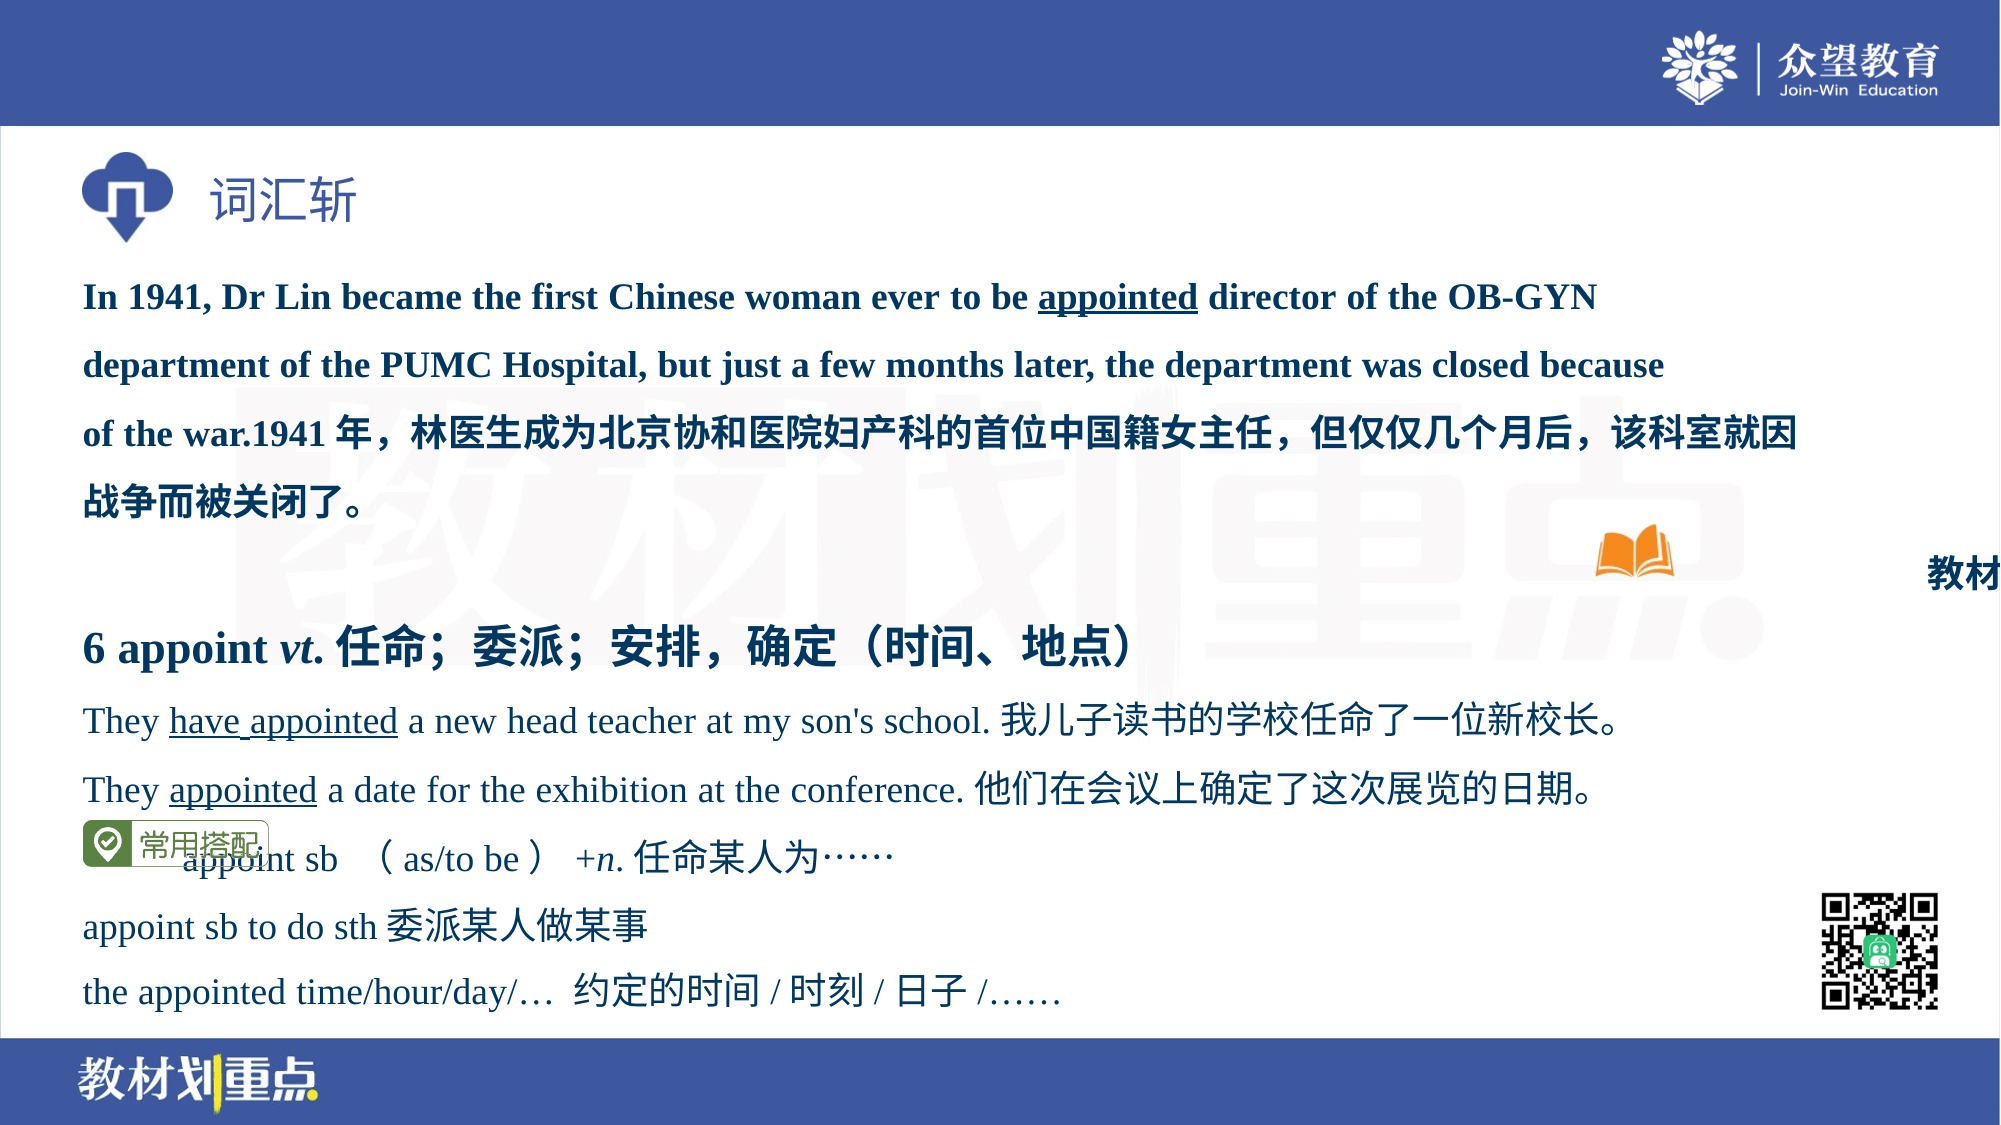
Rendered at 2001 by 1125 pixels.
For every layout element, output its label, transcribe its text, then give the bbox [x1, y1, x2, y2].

text_box They have appointed a new head teacher at my son's school.我儿子读书的学校任命了一位新校长。 They appointed a date for the exhibition at the conference.他们在会议上确定了这次展览的日期。 appoint sb （as/to be）+n.任命某人为…… appoint sb to do sth委派某人做某事 the appointed time/hour/day/… 约定的时间/时刻/日子/…… [82, 672, 1817, 1006]
text_box 6 appoint vt.任命；委派；安排，确定（时间、地点） [82, 591, 1817, 672]
text_box In 1941, Dr Lin became the first Chinese woman ever to be appointed director of the OB-GYN department of the PUMC Hospital, but just a few months later, the department was closed because of the war.1941年，林医生成为北京协和医院妇产科的首位中国籍女主任，但仅仅几个月后，该科室就因 战争而被关闭了。 教材P16 [82, 248, 1817, 588]
picture [0, 0, 2000, 1125]
